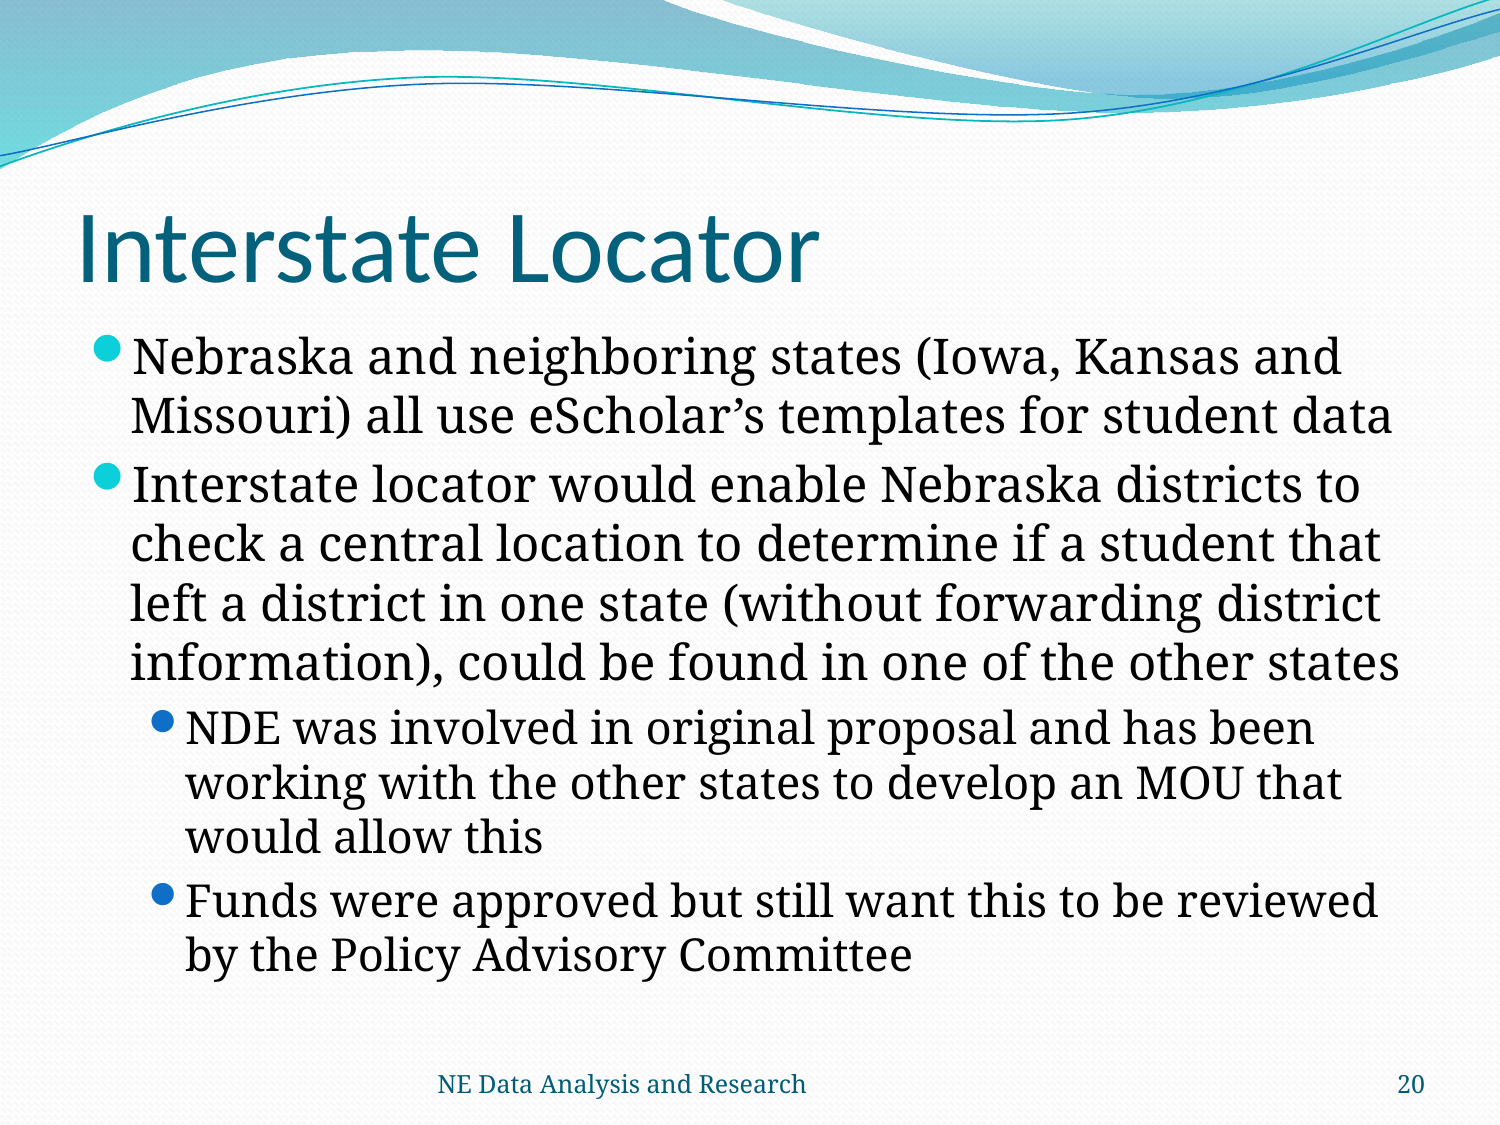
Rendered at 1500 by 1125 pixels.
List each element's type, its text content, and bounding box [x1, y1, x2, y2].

footer NE Data Analysis and Research [437, 1042, 988, 1103]
list Nebraska and neighboring states (Iowa, Kansas and Missouri) all use eScholar’s templates for student data Interstate locator would enable Nebraska districts to check a central location to determine if a student that left a district in one state (without forwarding district information), could be found in one of the other states NDE was involved in original proposal and has been working with the other states to develop an MOU that would allow this Funds were approved but still want this to be reviewed by the Policy Advisory Committee [75, 317, 1425, 1038]
title Interstate Locator [75, 115, 1425, 303]
slide_number 20 [1299, 1042, 1425, 1103]
